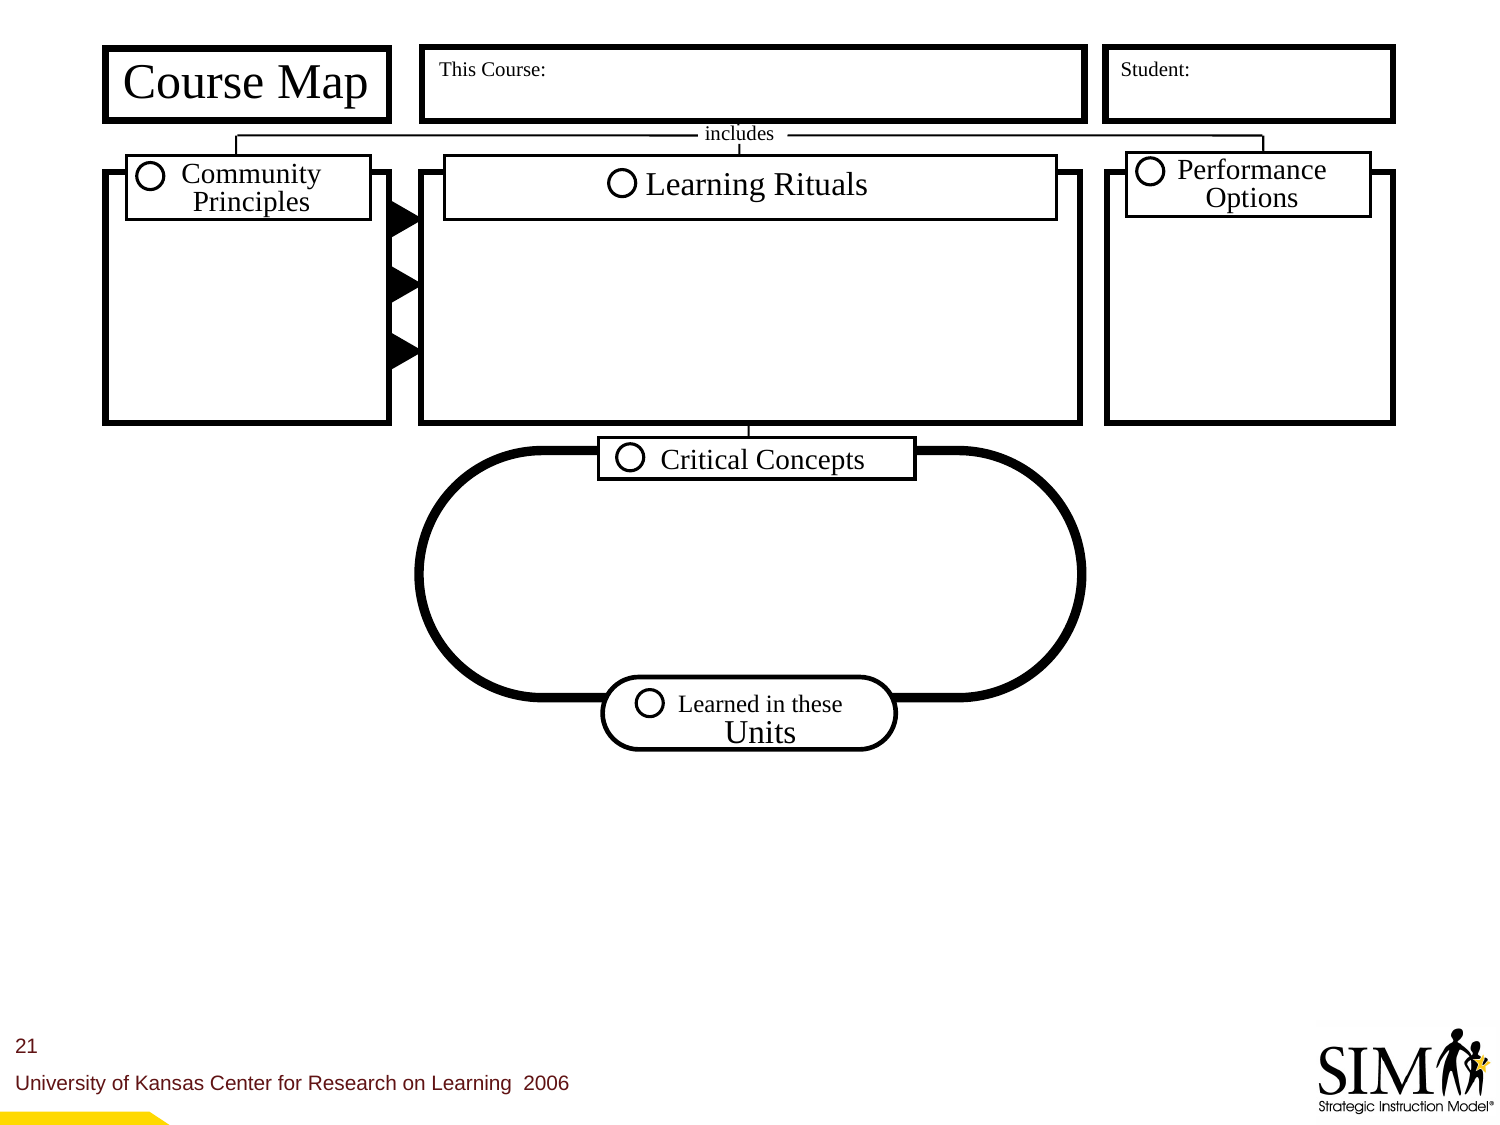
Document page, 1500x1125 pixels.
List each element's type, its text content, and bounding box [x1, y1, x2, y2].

slide_number 21 [0, 1024, 313, 1062]
picture [1316, 1020, 1500, 1125]
footer University of Kansas Center for Research on Learning 2006 [0, 1062, 626, 1101]
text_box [105, 46, 1394, 758]
